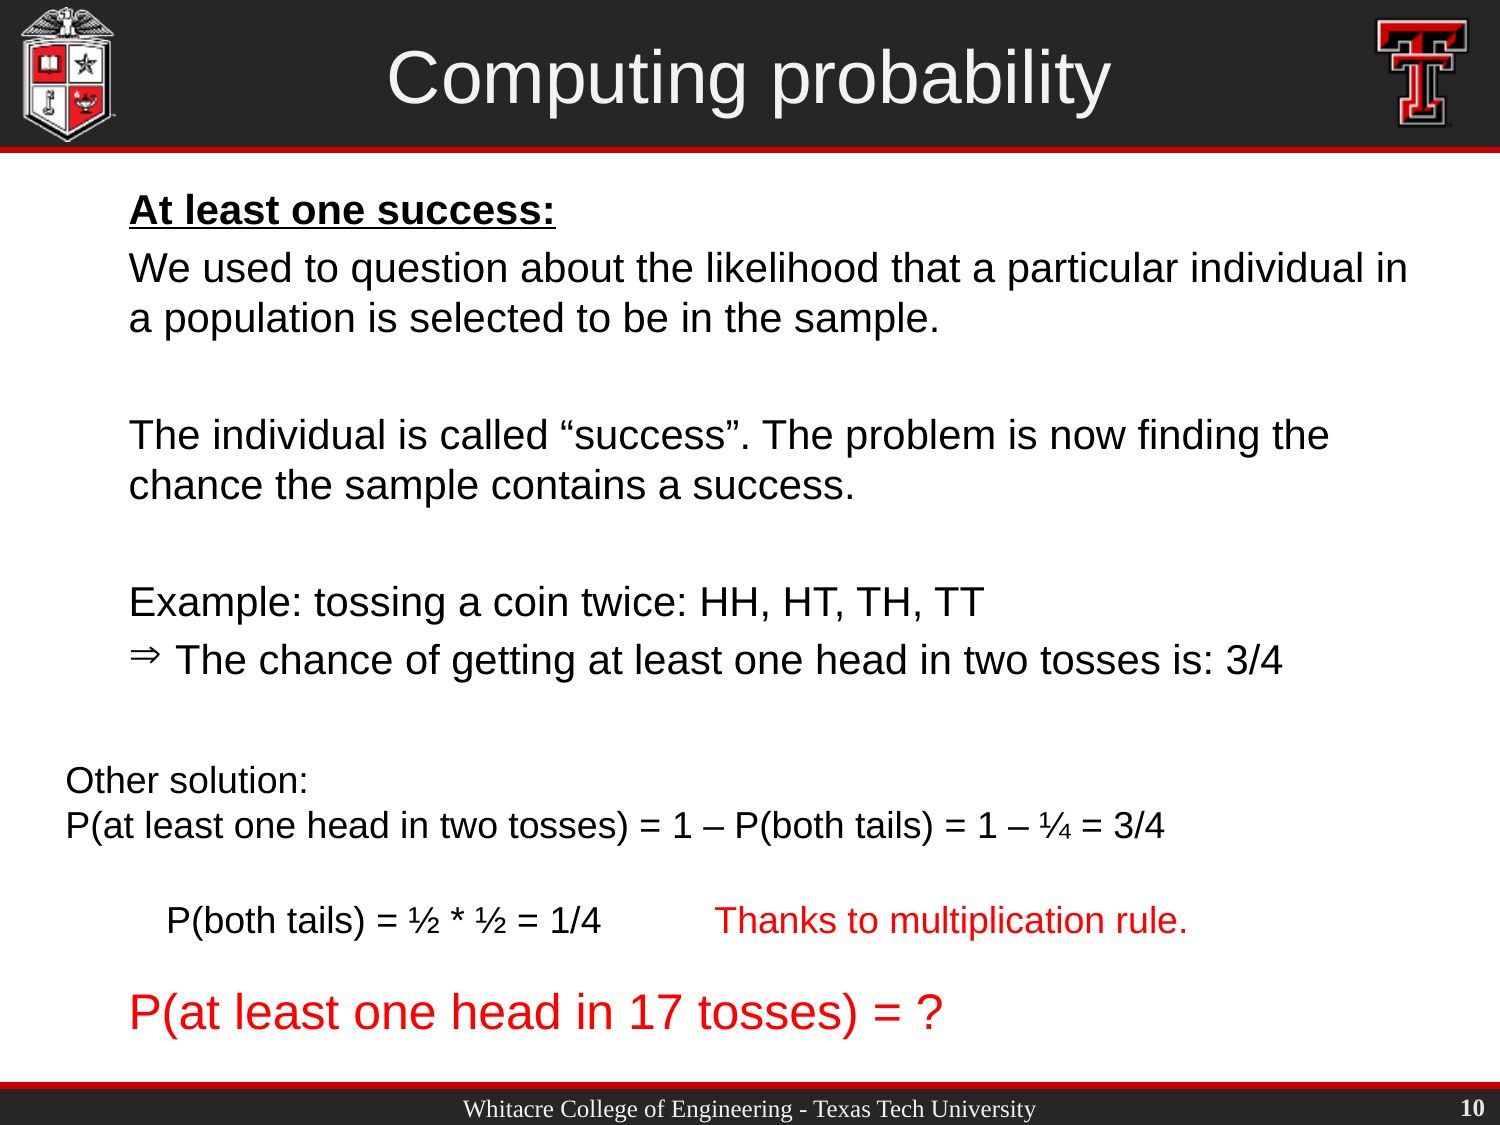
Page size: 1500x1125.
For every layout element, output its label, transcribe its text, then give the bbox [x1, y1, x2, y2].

title Computing probability [151, 6, 1349, 141]
list At least one success: We used to question about the likelihood that a particular individual in a population is selected to be in the sample. The individual is called “success”. The problem is now finding the chance the sample contains a success. Example: tossing a coin twice: HH, HT, TH, TT The chance of getting at least one head in two tosses is: 3/4 [113, 174, 1431, 714]
picture [21, 7, 116, 142]
slide_number 10 [1392, 1086, 1500, 1125]
text_box Other solution: P(at least one head in two tosses) = 1 – P(both tails) = 1 – ¼ = 3/4 [50, 748, 1349, 853]
text_box P(at least one head in 17 tosses) = ? [113, 971, 1431, 1064]
text_box P(both tails) = ½ * ½ = 1/4 [151, 888, 681, 949]
text_box Thanks to multiplication rule. [699, 888, 1349, 949]
picture [1373, 14, 1472, 128]
